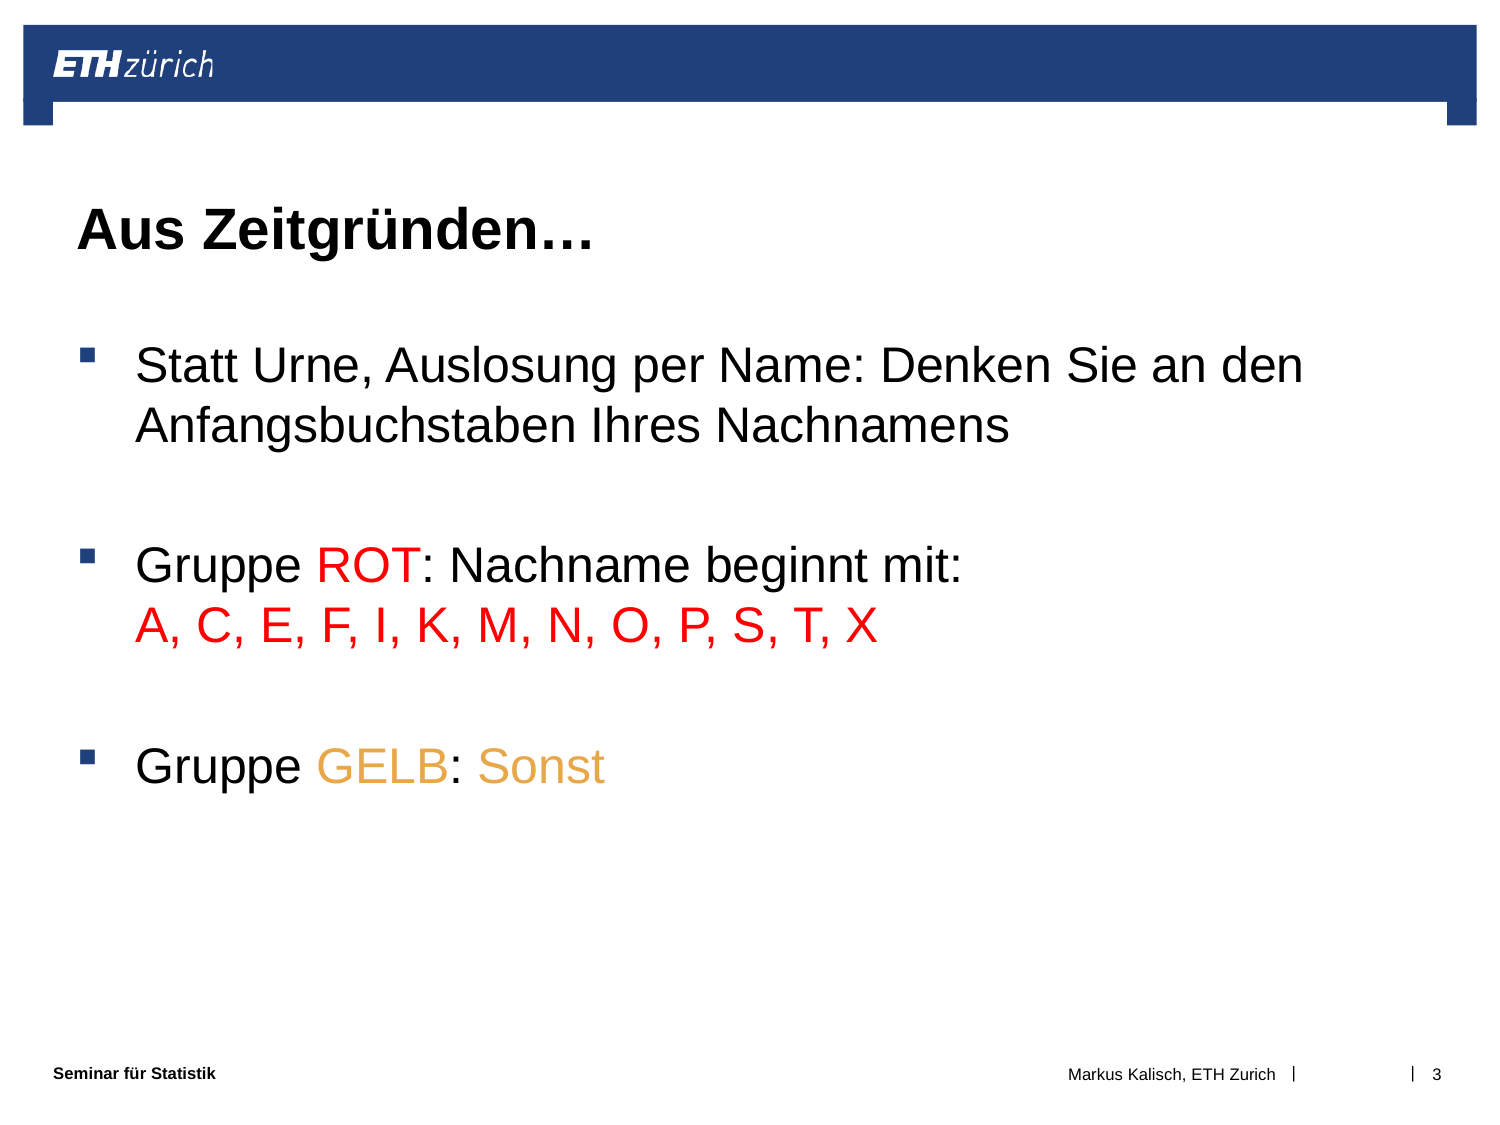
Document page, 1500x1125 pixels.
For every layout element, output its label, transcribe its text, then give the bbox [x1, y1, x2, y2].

footer Markus Kalisch, ETH Zurich [750, 1034, 1277, 1112]
title Aus Zeitgründen… [53, 101, 1447, 262]
list Statt Urne, Auslosung per Name: Denken Sie an den Anfangsbuchstaben Ihres Nachnamens Gruppe ROT: Nachname beginnt mit: A, C, E, F, I, K, M, N, O, P, S, T, X Gruppe GELB: Sonst [53, 332, 1447, 1023]
slide_number 3 [1415, 1034, 1459, 1112]
